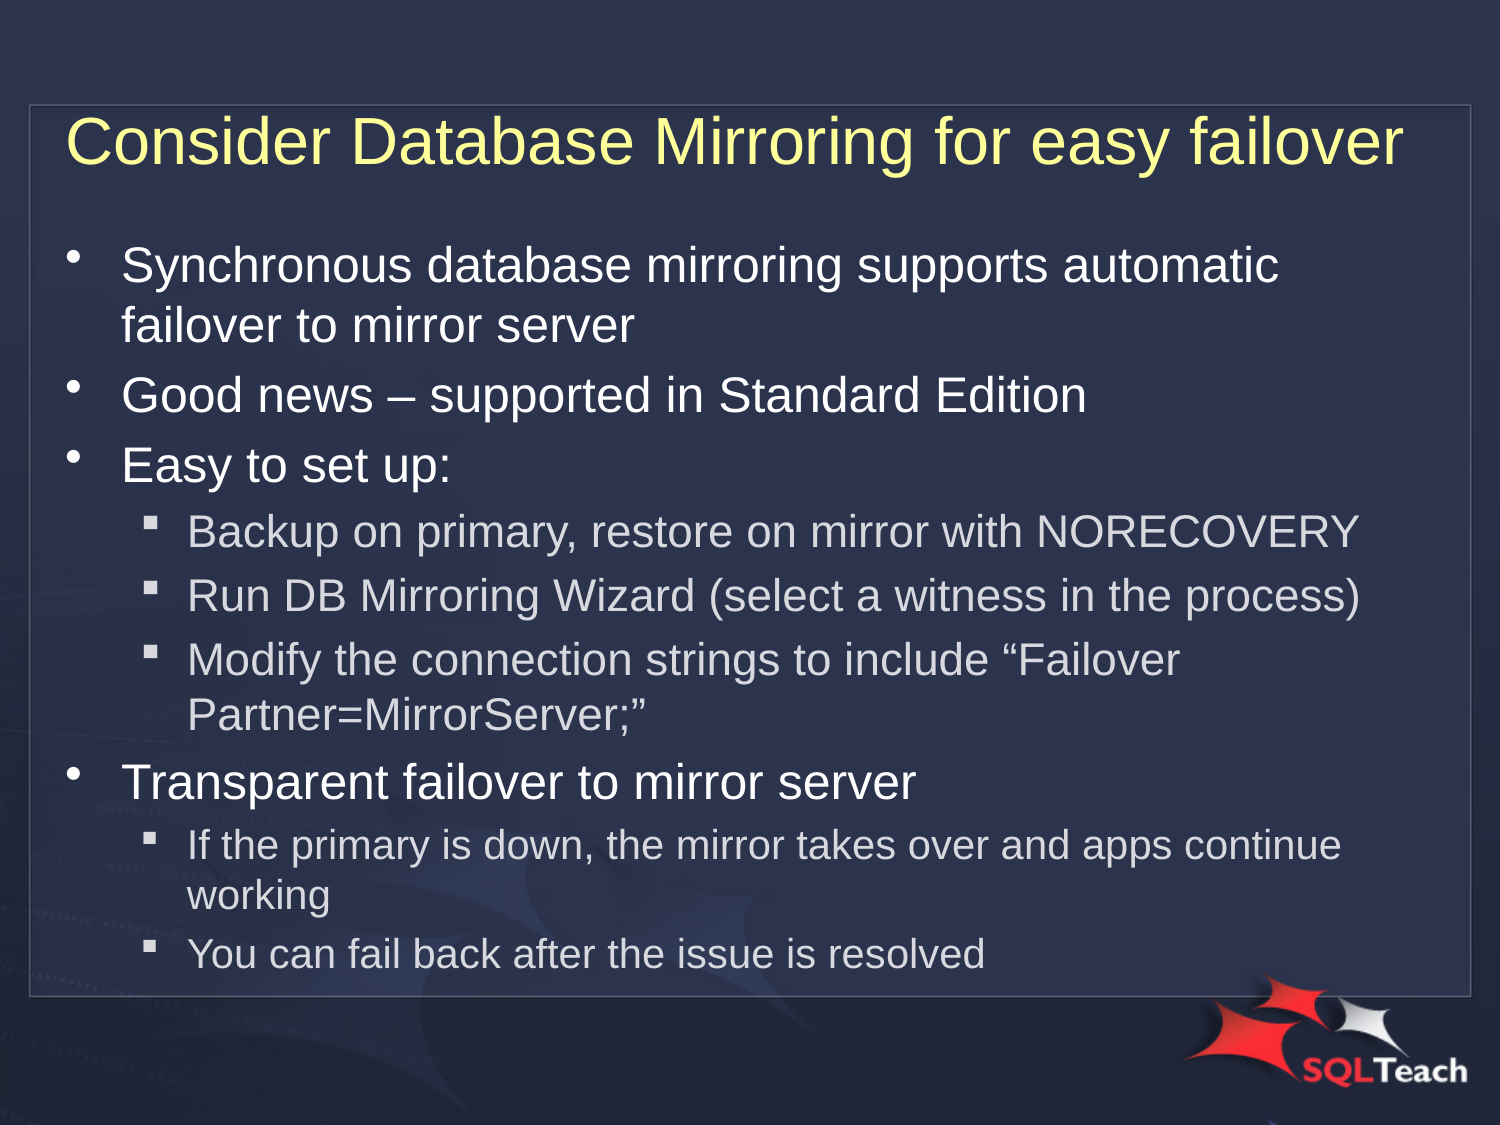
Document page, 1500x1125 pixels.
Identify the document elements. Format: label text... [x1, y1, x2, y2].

picture [0, 0, 1500, 1125]
list Synchronous database mirroring supports automatic failover to mirror server Good news – supported in Standard Edition Easy to set up: Backup on primary, restore on mirror with NORECOVERY Run DB Mirroring Wizard (select a witness in the process) Modify the connection strings to include “Failover Partner=MirrorServer;” Transparent failover to mirror server If the primary is down, the mirror takes over and apps continue working You can fail back after the issue is resolved [49, 224, 1463, 988]
title Consider Database Mirroring for easy failover [49, 99, 1426, 176]
